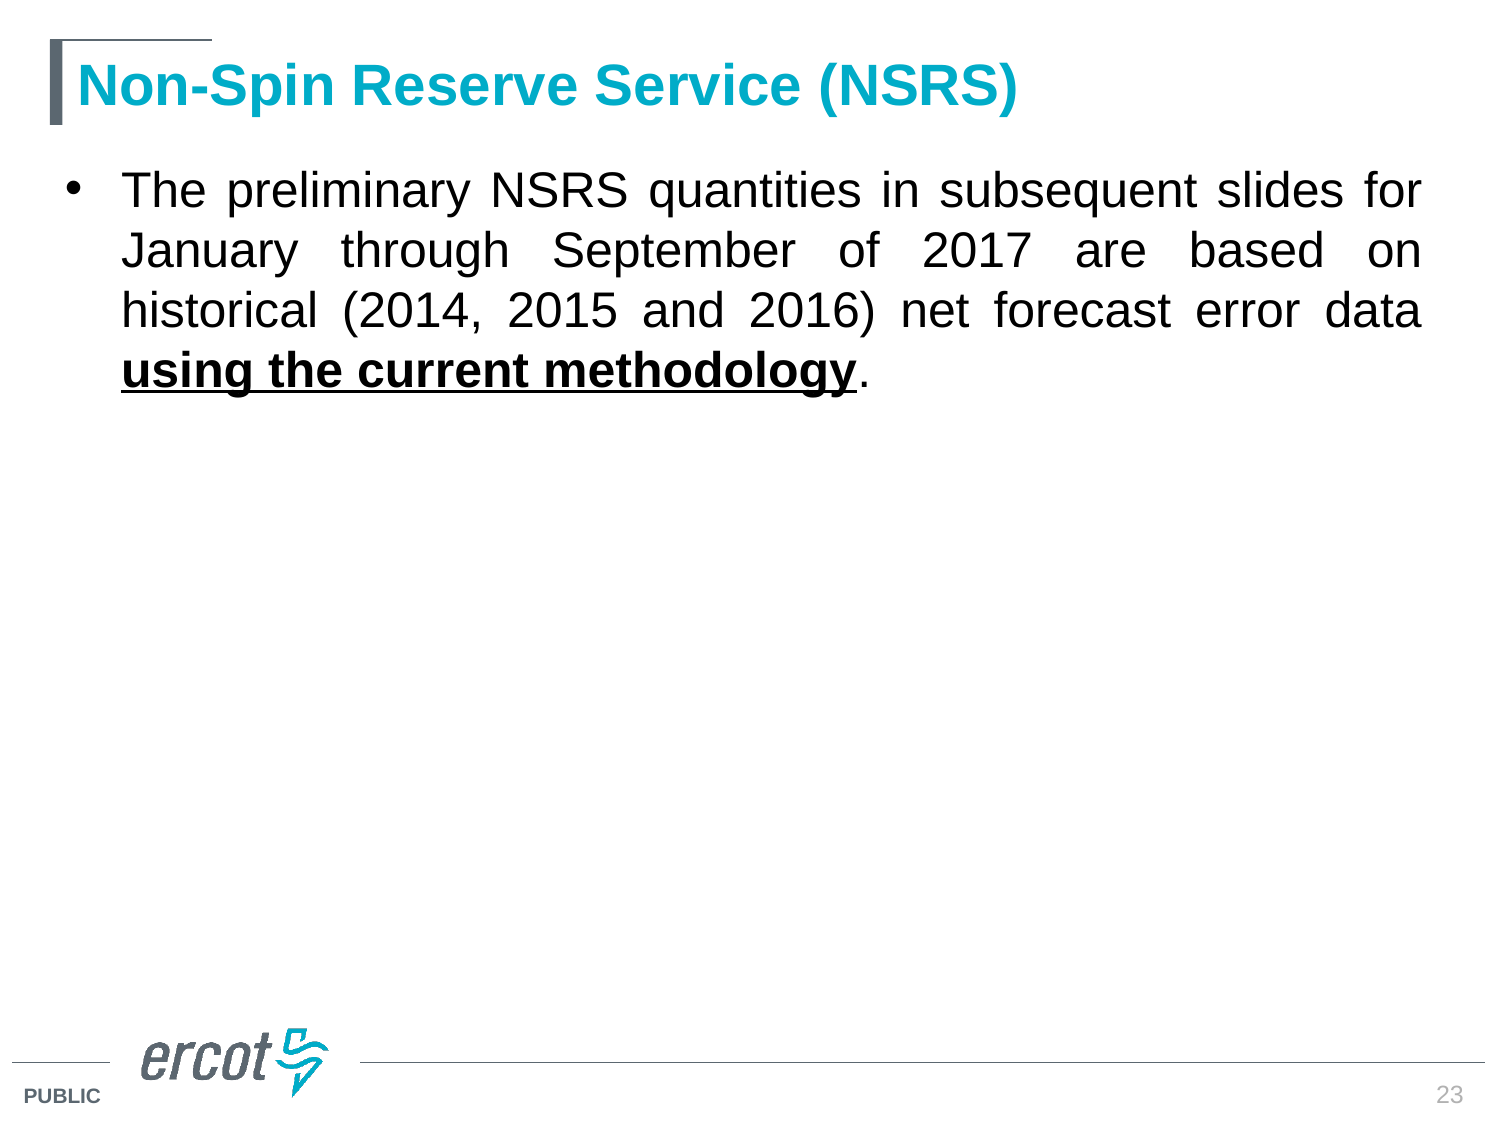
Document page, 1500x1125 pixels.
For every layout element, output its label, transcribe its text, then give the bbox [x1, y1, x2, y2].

title Non-Spin Reserve Service (NSRS) [62, 39, 1450, 150]
list The preliminary NSRS quantities in subsequent slides for January through September of 2017 are based on historical (2014, 2015 and 2016) net forecast error data using the current methodology. [50, 149, 1438, 972]
picture [137, 1024, 332, 1100]
slide_number 23 [1412, 1076, 1488, 1112]
